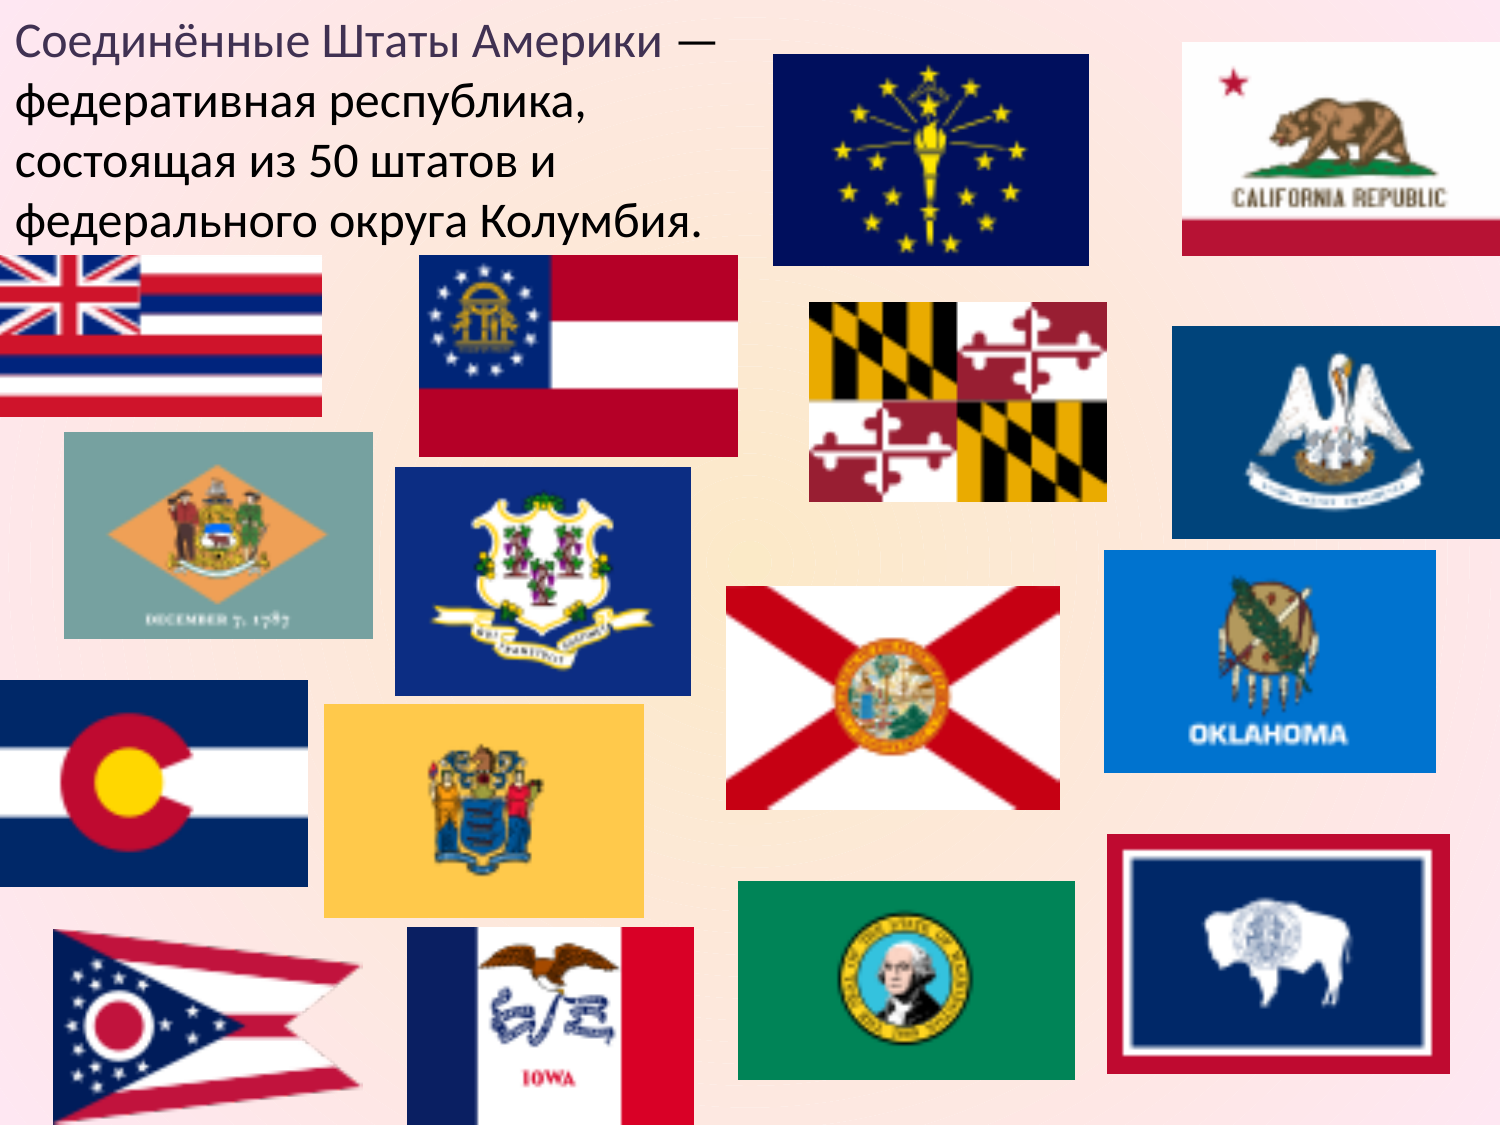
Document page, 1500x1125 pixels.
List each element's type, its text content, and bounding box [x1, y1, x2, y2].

picture [1182, 42, 1500, 256]
picture [0, 255, 322, 417]
text_box Соединённые Штаты Америки — федеративная республика, состоящая из 50 штатов и федерального округа Колумбия. [0, 0, 750, 255]
picture [773, 54, 1089, 266]
picture [52, 929, 364, 1125]
picture [1104, 550, 1436, 773]
picture [737, 881, 1075, 1081]
picture [726, 585, 1060, 810]
picture [64, 432, 373, 639]
picture [395, 467, 692, 696]
picture [1172, 325, 1500, 540]
picture [324, 703, 644, 919]
picture [0, 680, 308, 887]
picture [1107, 833, 1450, 1074]
picture [418, 255, 739, 457]
picture [808, 302, 1107, 503]
picture [407, 927, 694, 1125]
